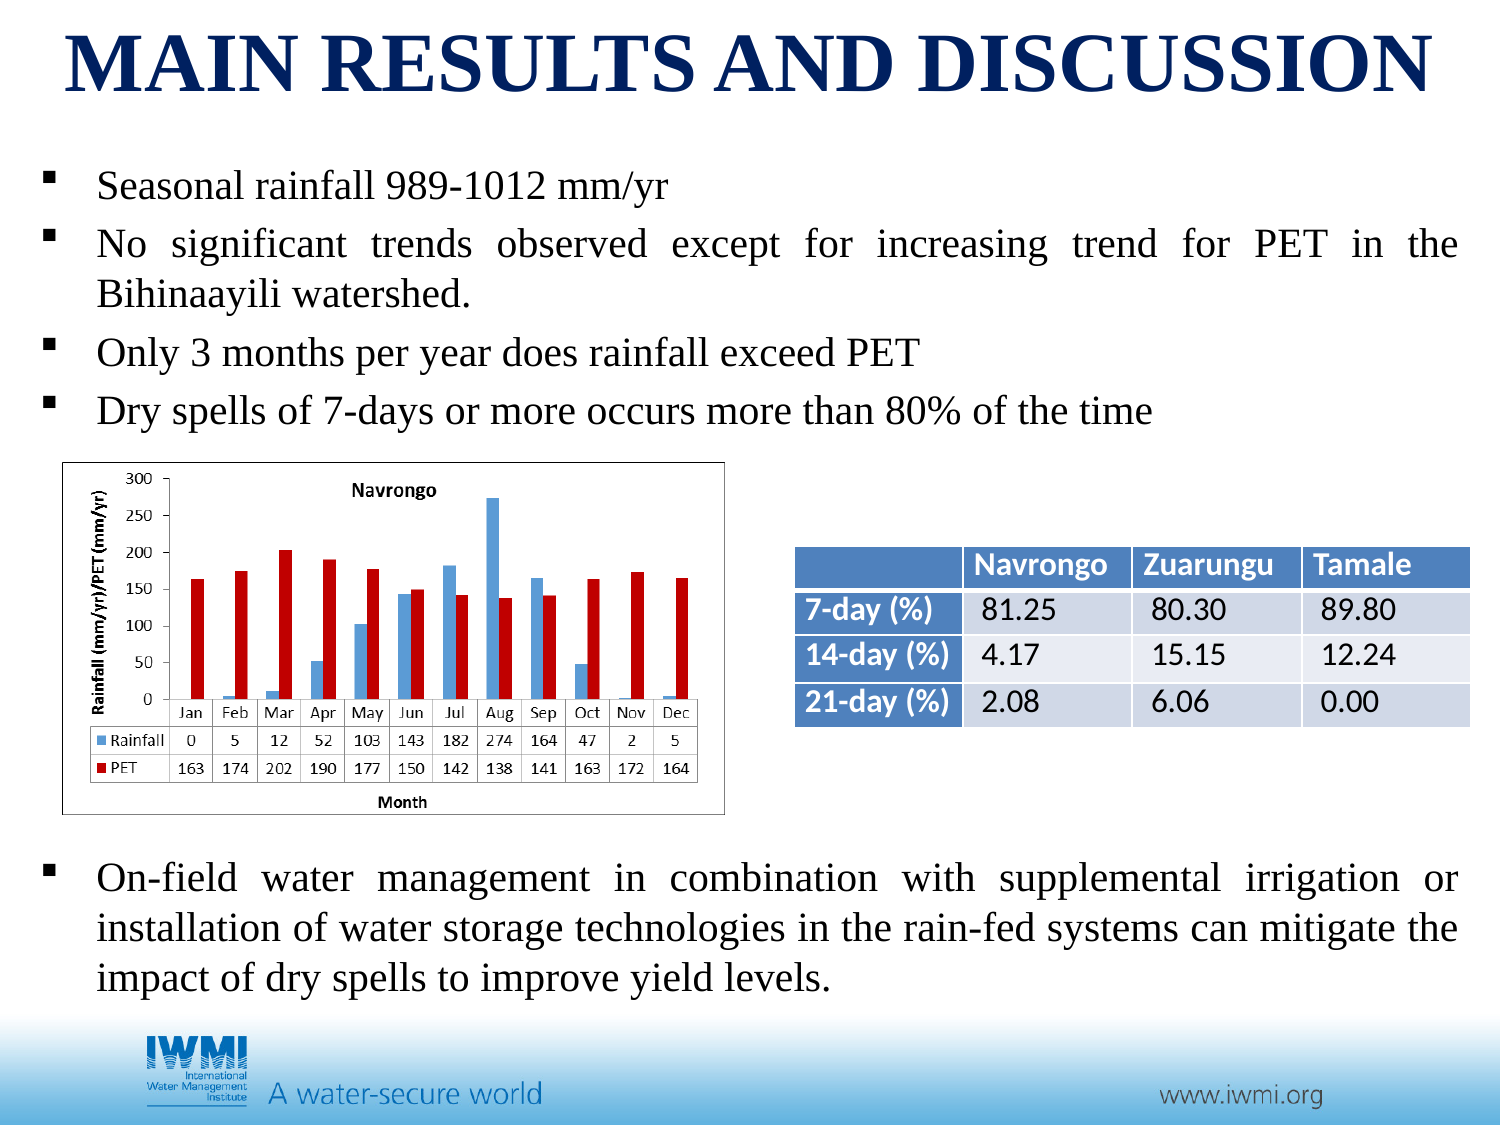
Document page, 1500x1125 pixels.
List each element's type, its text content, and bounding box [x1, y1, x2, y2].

table_header [795, 547, 962, 588]
table_header Tamale [1303, 547, 1470, 588]
title Main results and discussion [24, 0, 1475, 113]
table_cell 12.24 [1303, 636, 1470, 682]
table_cell 81.25 [964, 593, 1131, 634]
table_cell 7-day (%) [795, 593, 962, 634]
list Seasonal rainfall 989-1012 mm/yr No significant trends observed except for increasing trend for PET in the Bihinaayili watershed. Only 3 months per year does rainfall exceed PET Dry spells of 7-days or more occurs more than 80% of the time On-field water management in combination with supplemental irrigation or installation of water storage technologies in the rain-fed systems can mitigate the impact of dry spells to improve yield levels. [24, 149, 1475, 1025]
table_cell 21-day (%) [795, 684, 962, 727]
table_cell 80.30 [1133, 593, 1301, 634]
table_cell 6.06 [1133, 684, 1301, 727]
table_cell 15.15 [1133, 636, 1301, 682]
picture [0, 1012, 1500, 1125]
table_header Zuarungu [1133, 547, 1301, 588]
table_header Navrongo [964, 547, 1131, 588]
table_cell 4.17 [964, 636, 1131, 682]
picture [62, 462, 726, 815]
table_cell 2.08 [964, 684, 1131, 727]
table_cell 0.00 [1303, 684, 1470, 727]
table_cell 89.80 [1303, 593, 1470, 634]
table_cell 14-day (%) [795, 636, 962, 682]
